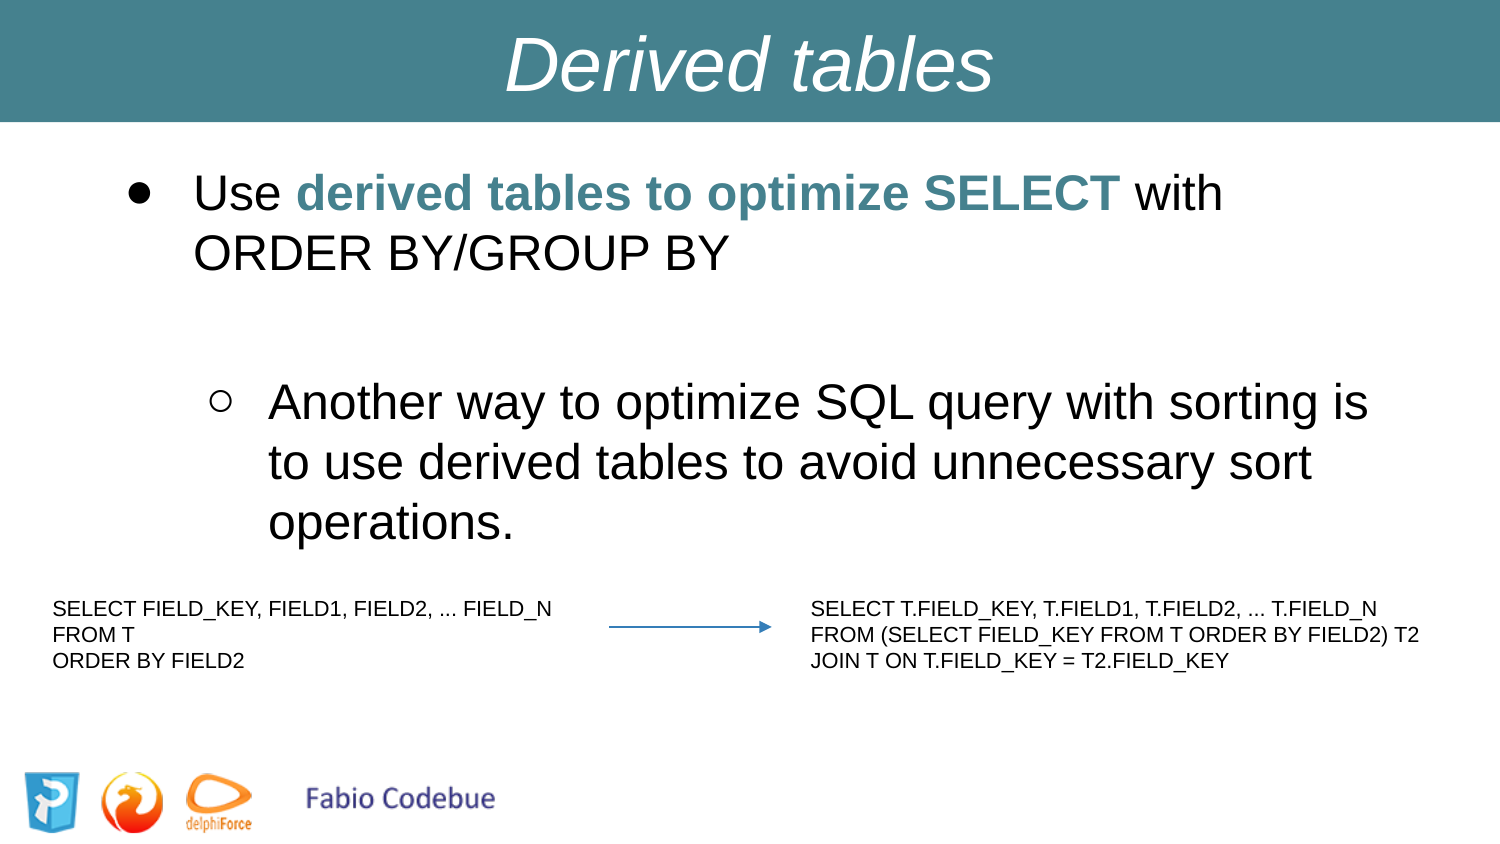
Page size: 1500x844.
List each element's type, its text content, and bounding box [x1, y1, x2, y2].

picture [0, 123, 1500, 844]
list Use derived tables to optimize SELECT with ORDER BY/GROUP BY Another way to optimize SQL query with sorting is to use derived tables to avoid unnecessary sort operations. [103, 145, 1397, 456]
text_box Derived tables [0, 0, 1500, 123]
text_box SELECT FIELD_KEY, FIELD1, FIELD2, ... FIELD_N FROM T ORDER BY FIELD2 [37, 587, 641, 707]
text_box SELECT T.FIELD_KEY, T.FIELD1, T.FIELD2, ... T.FIELD_N FROM (SELECT FIELD_KEY FROM T ORDER BY FIELD2) T2 JOIN T ON T.FIELD_KEY = T2.FIELD_KEY [795, 587, 1500, 707]
